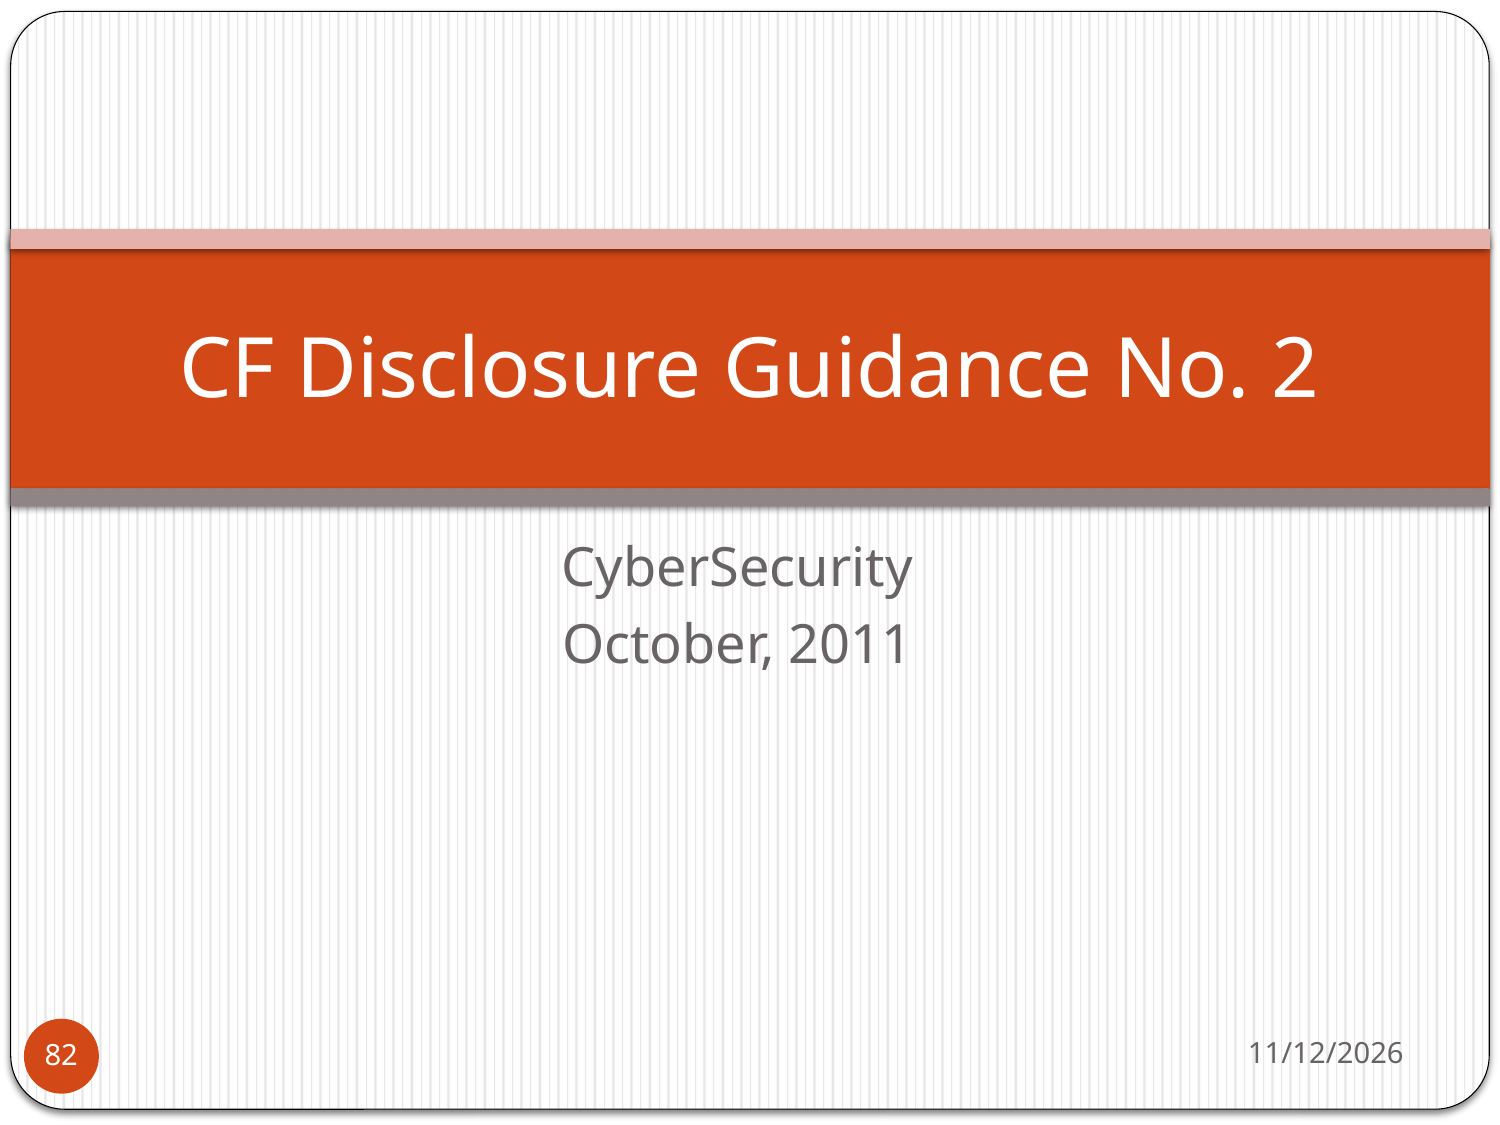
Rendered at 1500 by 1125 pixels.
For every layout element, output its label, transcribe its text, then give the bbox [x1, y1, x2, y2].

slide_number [1012, 1015, 1419, 1094]
slide_number 82 [23, 1018, 99, 1094]
subtitle CyberSecurity October, 2011 [212, 525, 1263, 788]
title CF Disclosure Guidance No. 2 [75, 247, 1425, 489]
